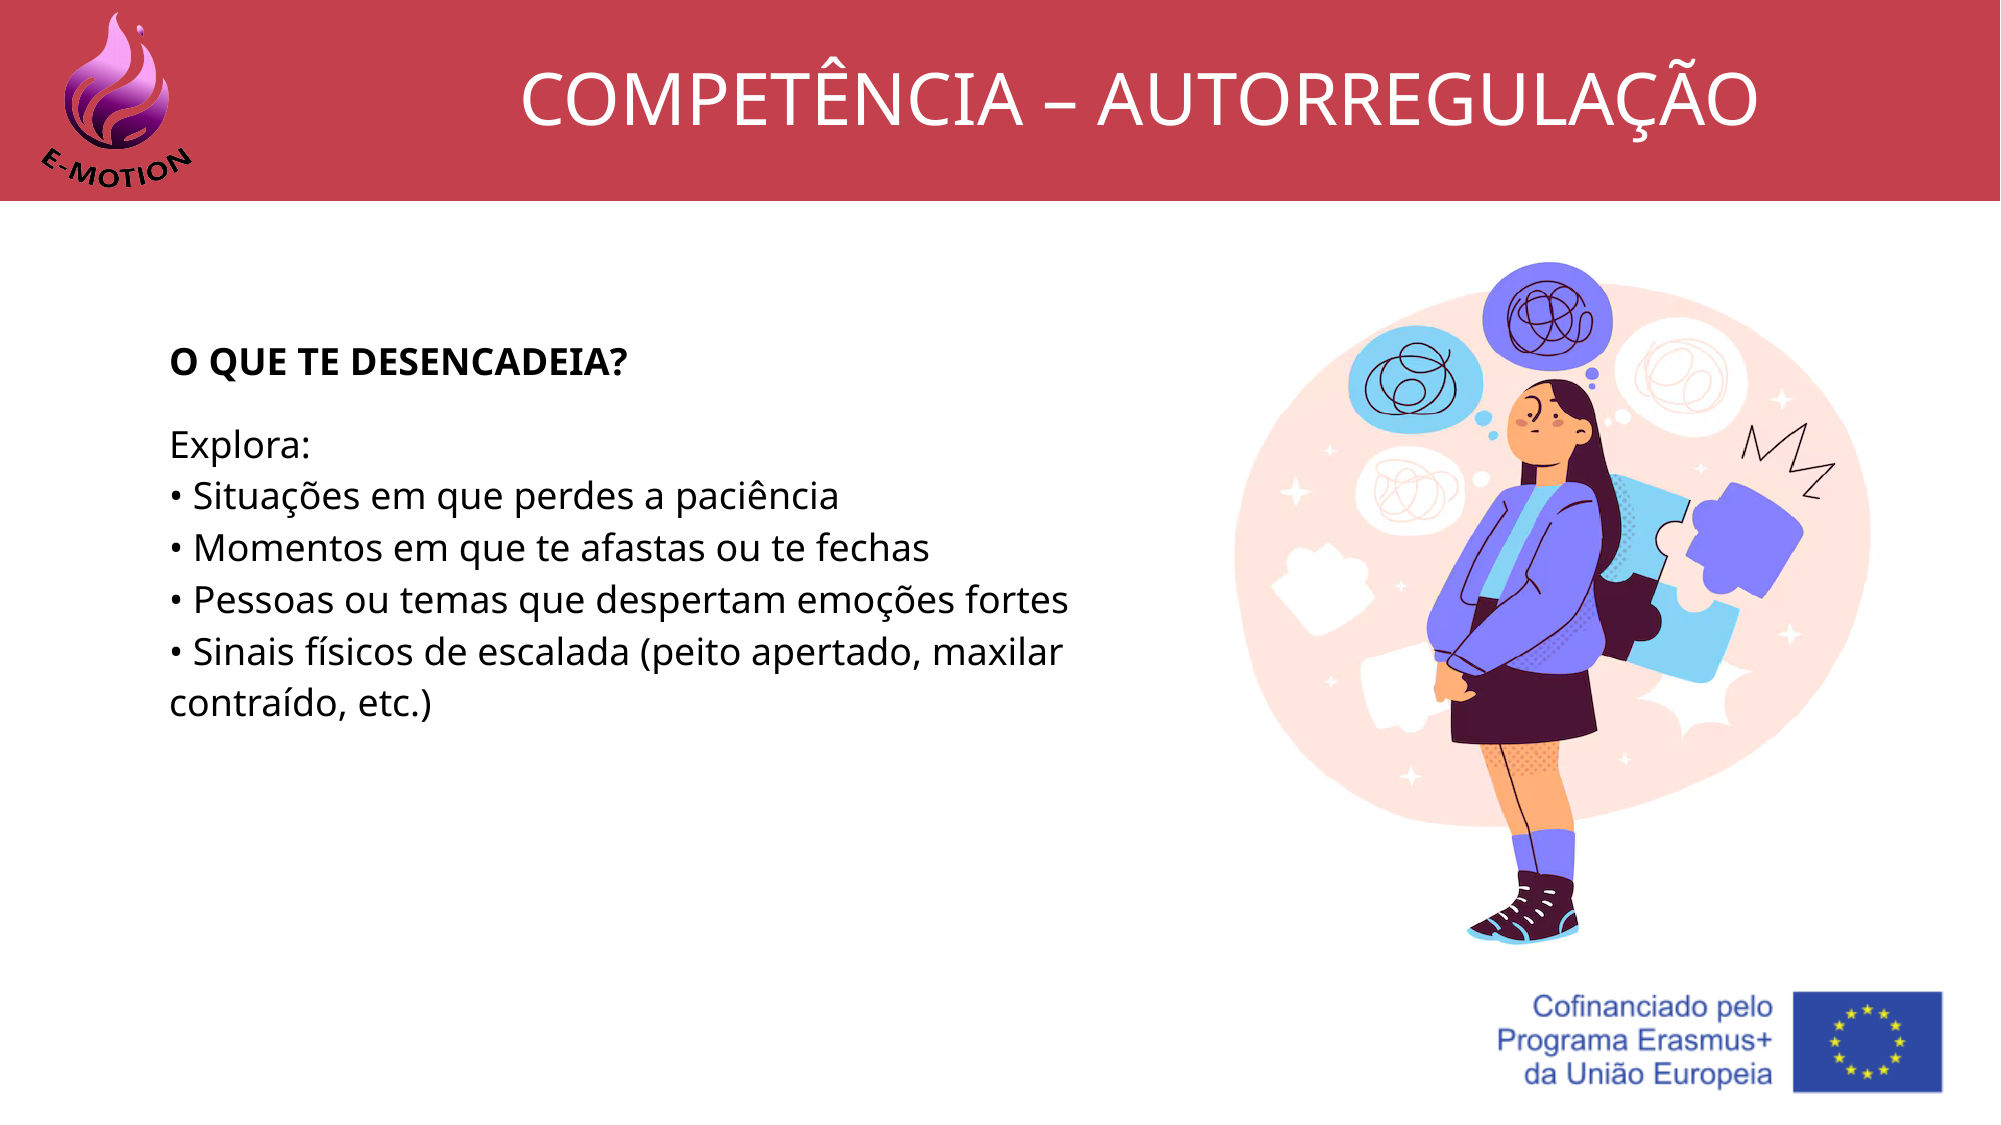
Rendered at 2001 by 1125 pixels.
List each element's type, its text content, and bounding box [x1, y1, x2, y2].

picture [1166, 232, 2000, 1125]
picture [0, 0, 253, 247]
text_box COMPETÊNCIA – AUTORREGULAÇÃO [289, 55, 1778, 207]
text_box O QUE TE DESENCADEIA? Explora: • Situações em que perdes a paciência • Momentos em que te afastas ou te fechas • Pessoas ou temas que despertam emoções fortes • Sinais físicos de escalada (peito apertado, maxilar contraído, etc.) [154, 323, 1161, 808]
